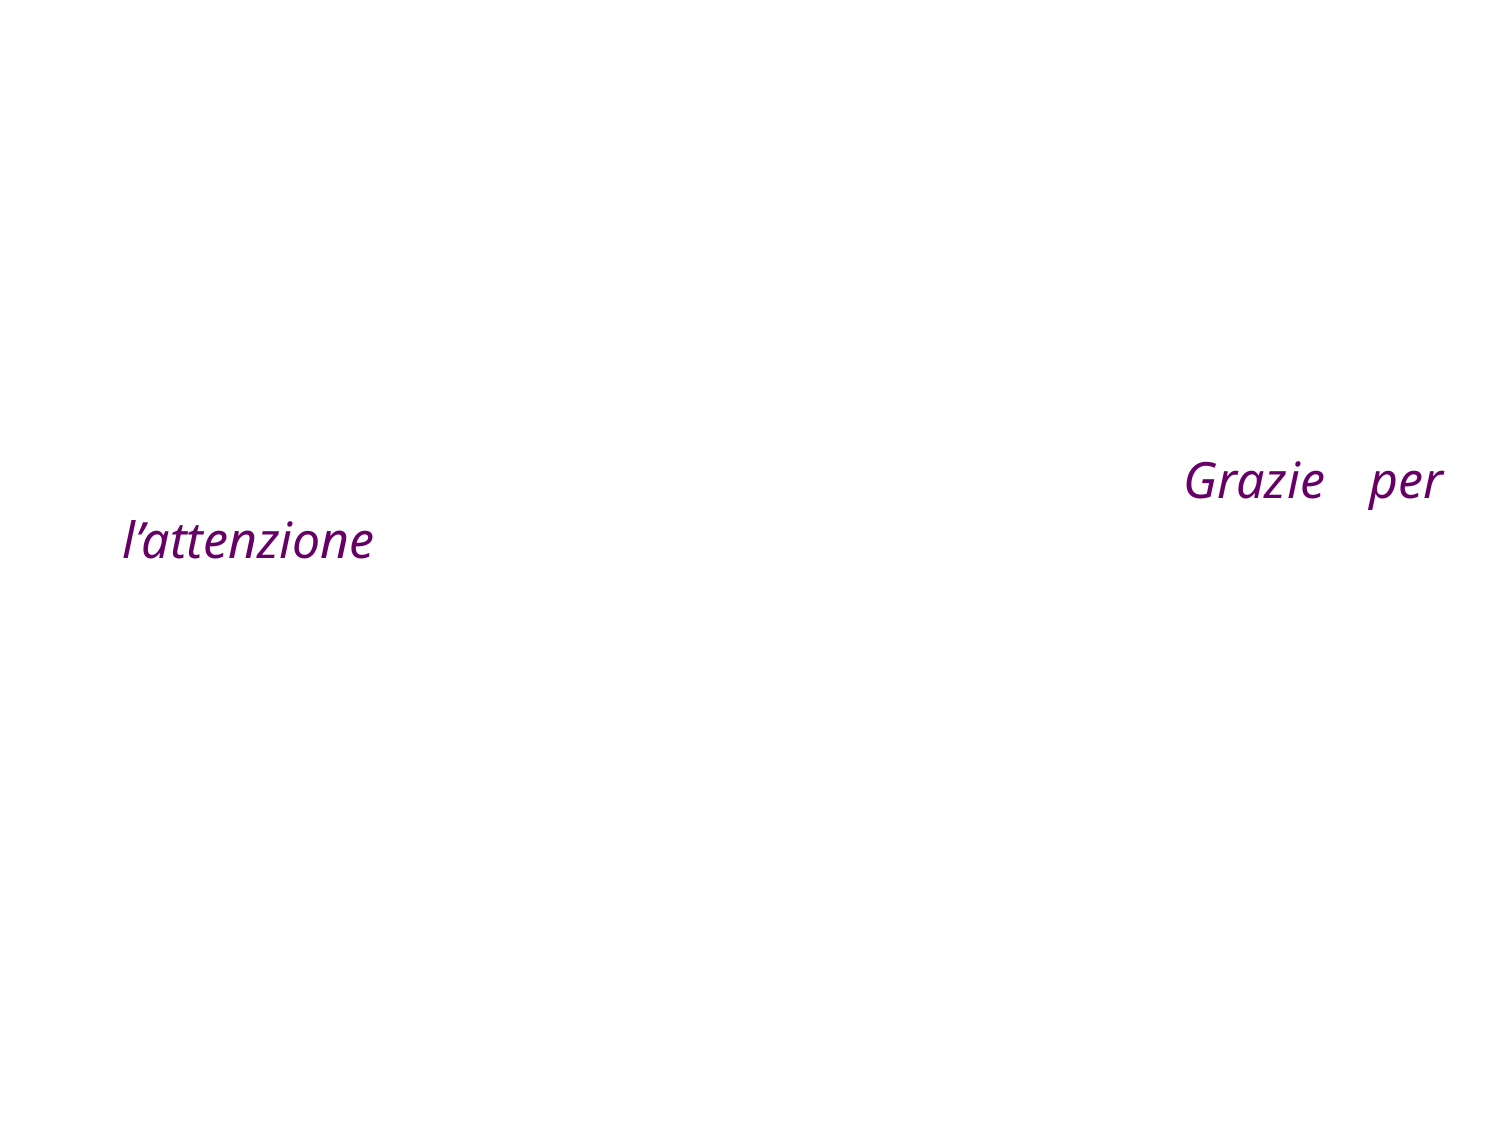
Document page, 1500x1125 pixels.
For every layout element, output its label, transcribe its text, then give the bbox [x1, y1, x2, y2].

list Grazie per l’attenzione [53, 78, 1459, 1017]
